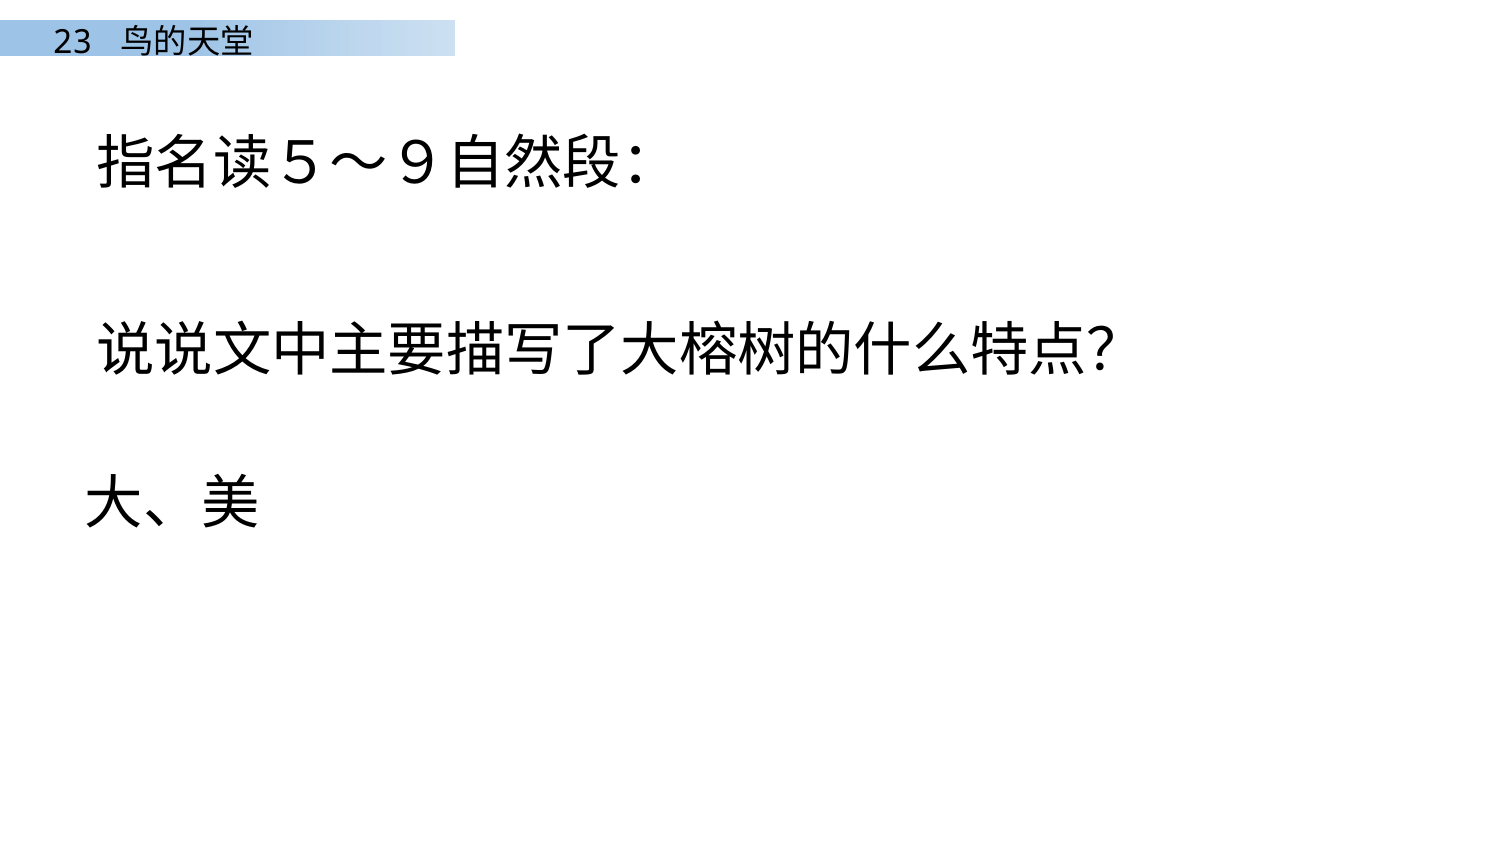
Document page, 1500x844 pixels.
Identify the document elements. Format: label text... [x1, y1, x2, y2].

text_box 说说文中主要描写了大榕树的什么特点？ [81, 305, 1418, 390]
text_box 指名读５～９自然段： [82, 117, 1348, 203]
text_box 大、美 [70, 457, 1407, 543]
